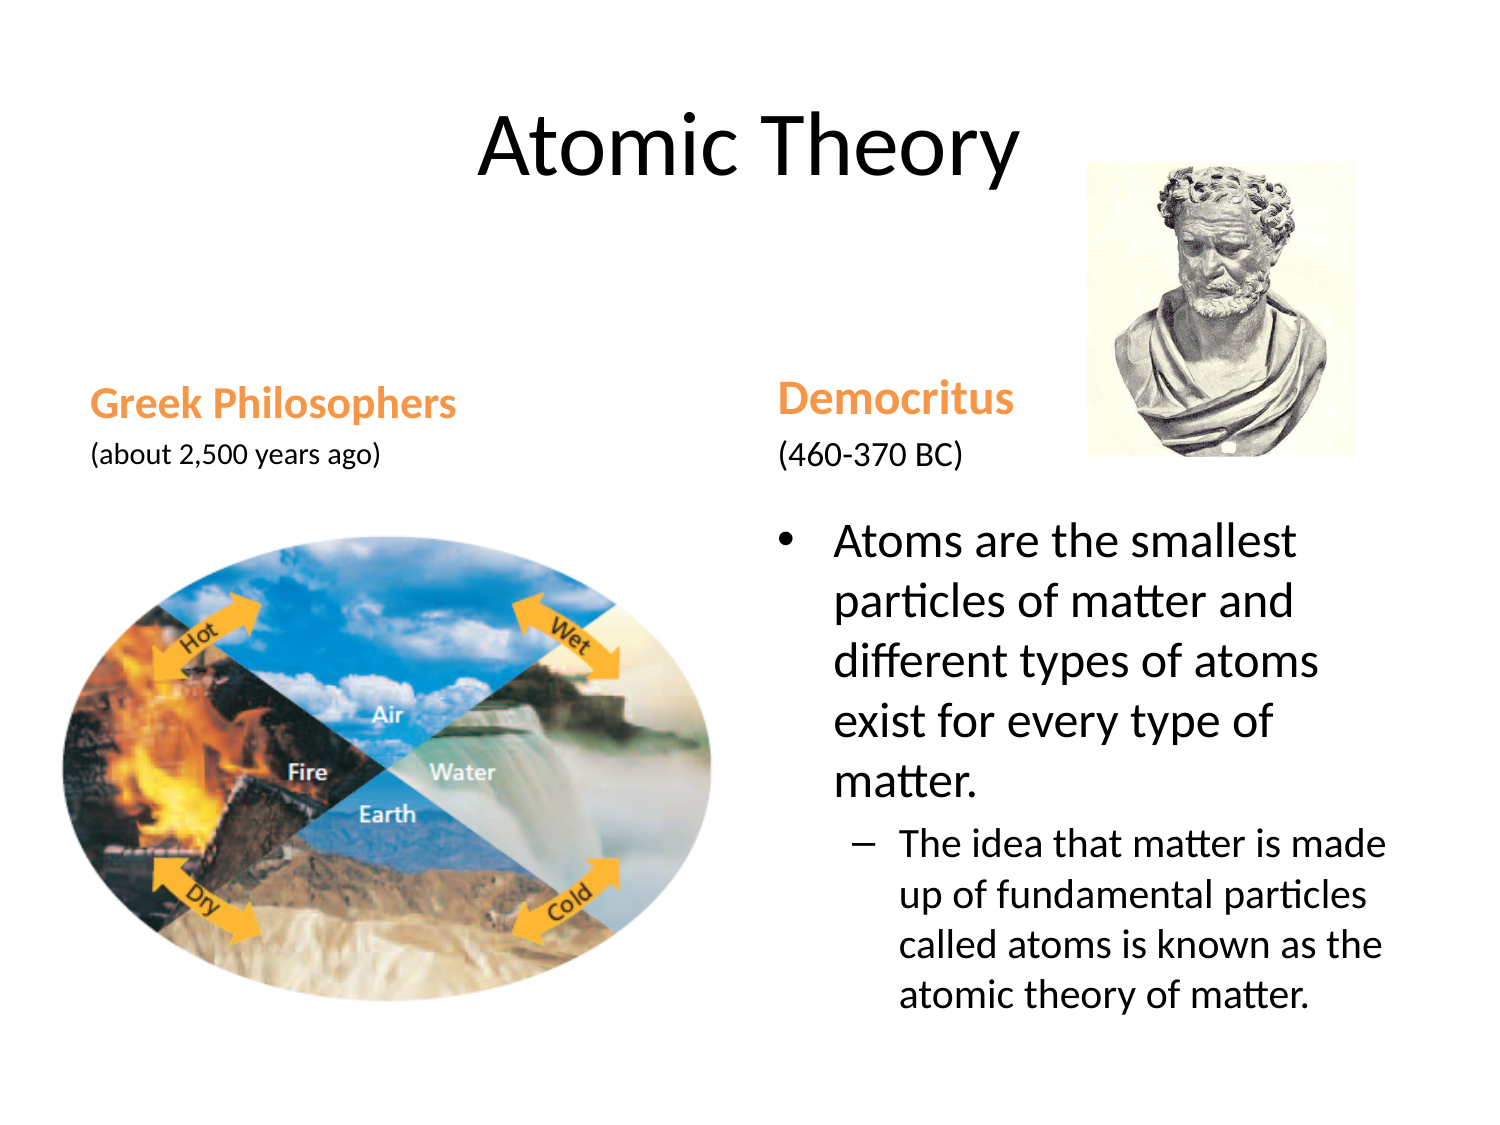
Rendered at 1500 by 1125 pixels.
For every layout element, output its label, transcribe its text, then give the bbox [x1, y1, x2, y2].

list Atoms are the smallest particles of matter and different types of atoms exist for every type of matter. The idea that matter is made up of fundamental particles called atoms is known as the atomic theory of matter. [761, 500, 1425, 1069]
list Democritus (460-370 BC) [762, 356, 1426, 482]
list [49, 524, 726, 1015]
list Greek Philosophers (about 2,500 years ago) [75, 365, 738, 478]
picture [1087, 162, 1355, 457]
title Atomic Theory [75, 45, 1425, 233]
